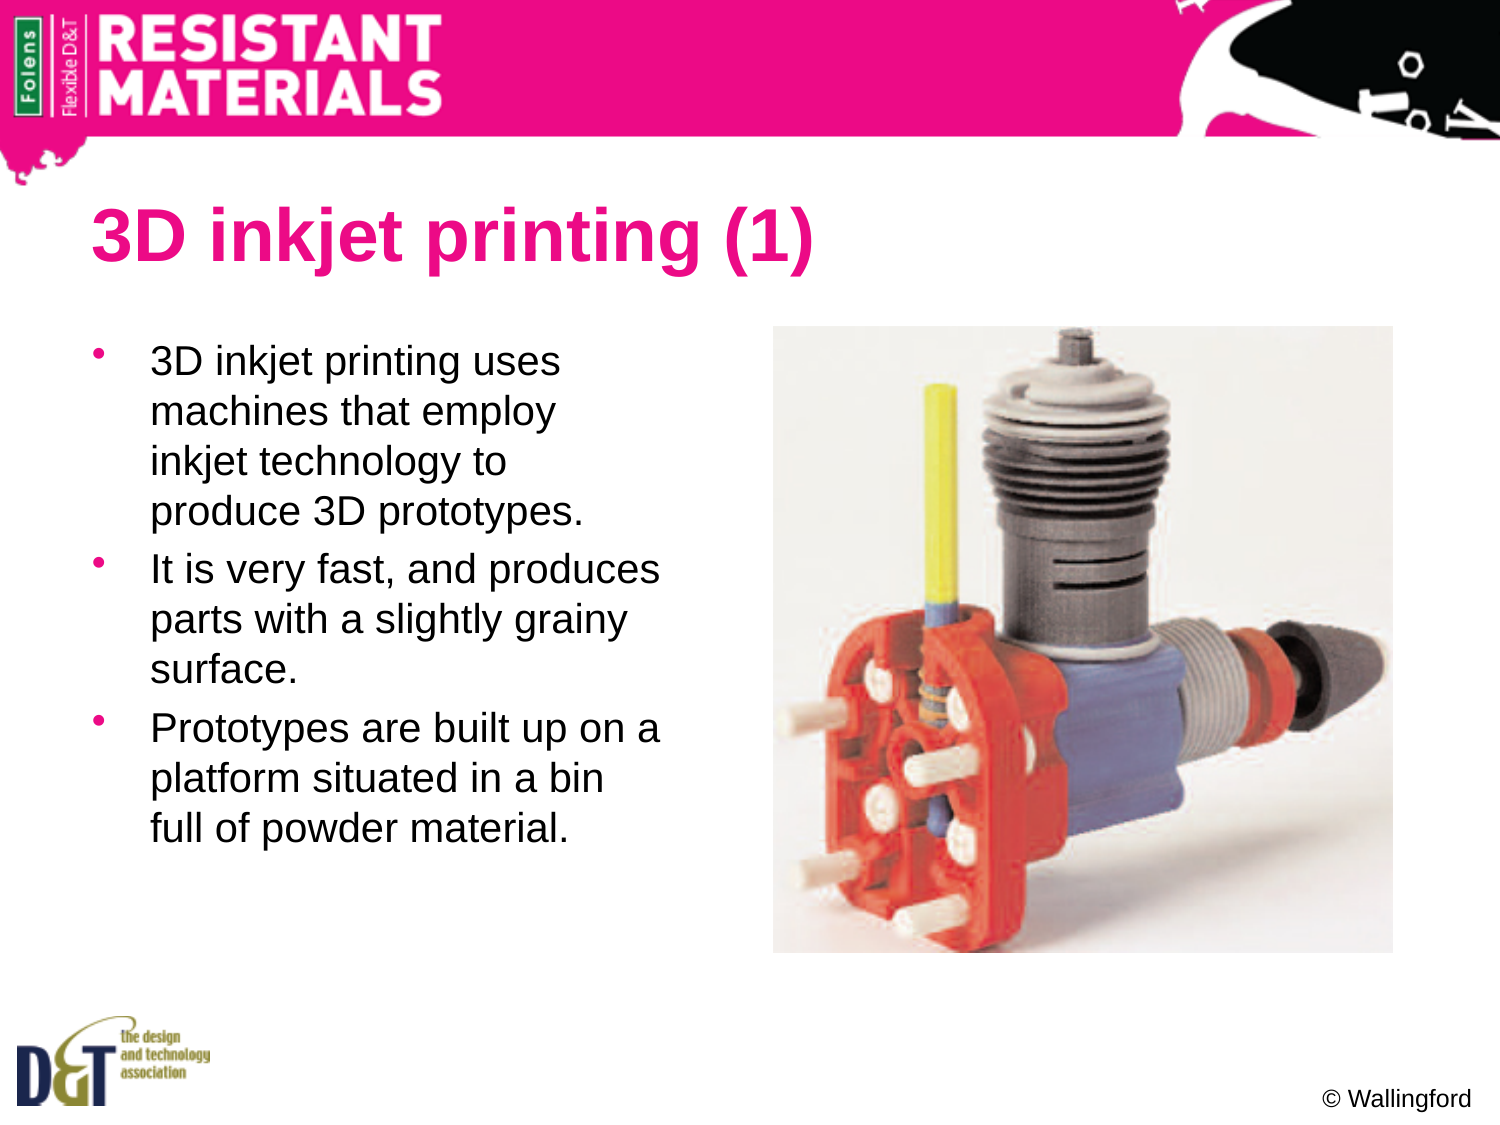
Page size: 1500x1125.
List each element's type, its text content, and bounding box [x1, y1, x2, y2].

title 3D inkjet printing (1) [76, 160, 1427, 301]
list 3D inkjet printing uses machines that employ inkjet technology to produce 3D prototypes. It is very fast, and produces parts with a slightly grainy surface. Prototypes are built up on a platform situated in a bin full of powder material. [76, 326, 680, 1083]
picture [0, 0, 1500, 1125]
text_box © Wallingford [1257, 1074, 1495, 1125]
